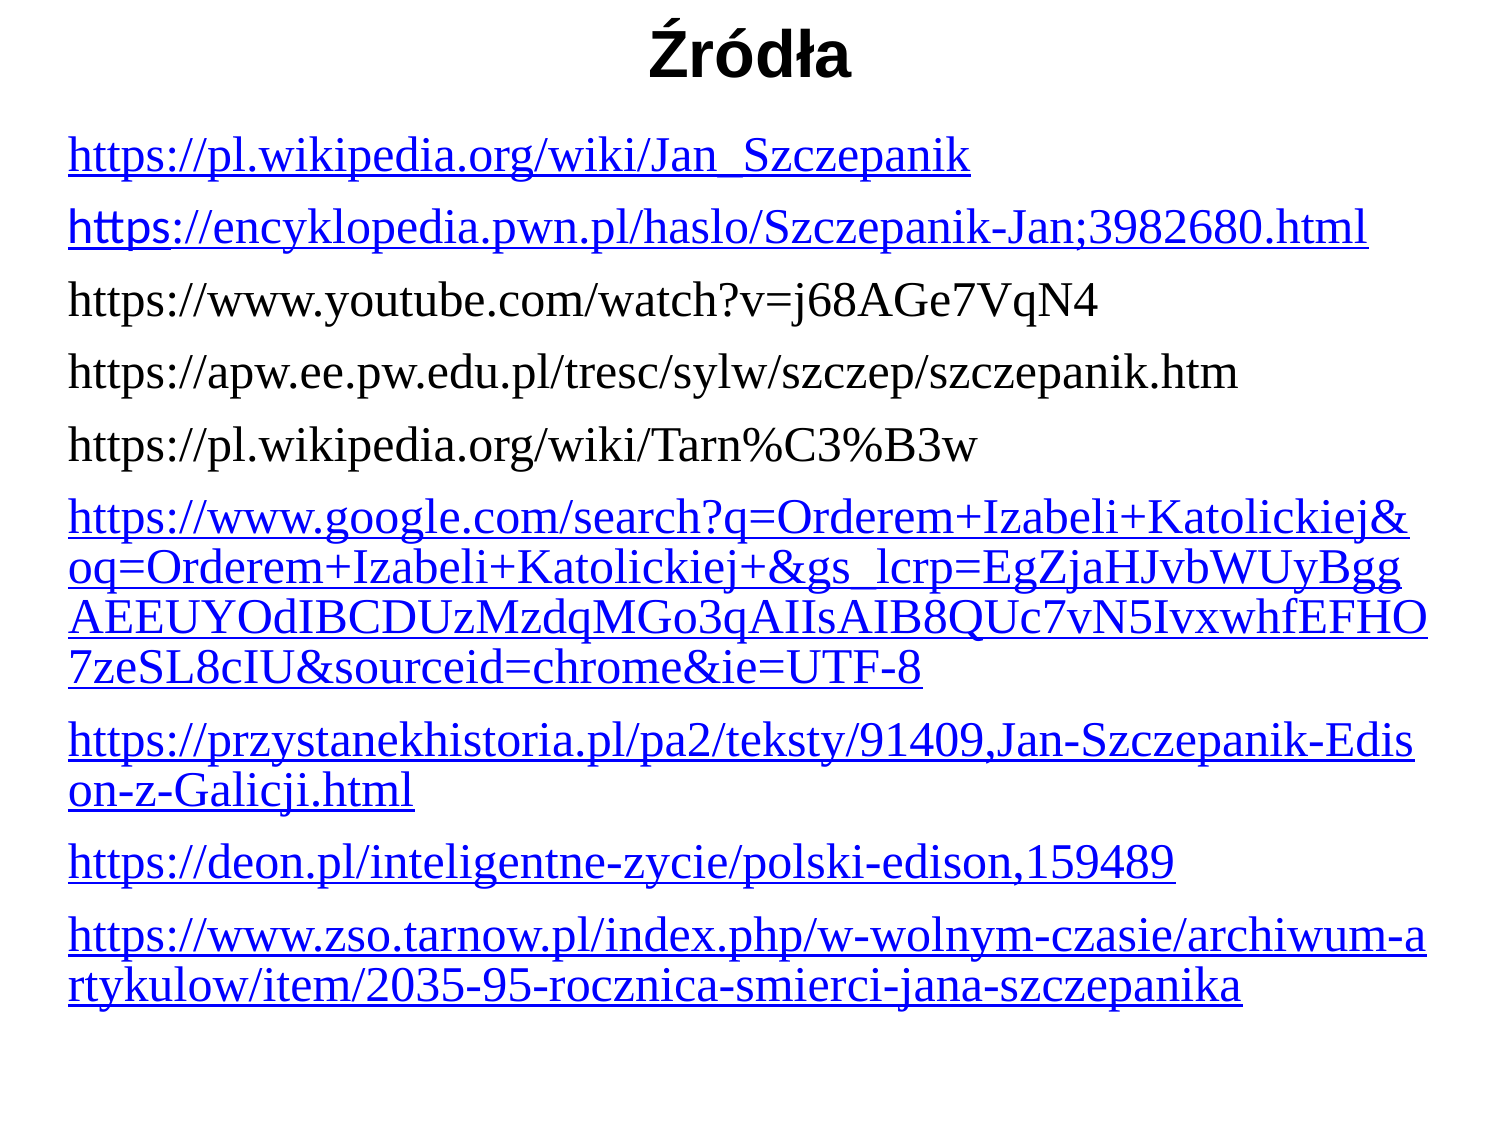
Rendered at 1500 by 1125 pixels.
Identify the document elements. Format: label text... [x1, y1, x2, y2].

text_box https://pl.wikipedia.org/wiki/Jan_Szczepanik https://encyklopedia.pwn.pl/haslo/Szczepanik-Jan;3982680.html https://www.youtube.com/watch?v=j68AGe7VqN4 https://apw.ee.pw.edu.pl/tresc/sylw/szczep/szczepanik.htm https://pl.wikipedia.org/wiki/Tarn%C3%B3w https://www.google.com/search?q=Orderem+Izabeli+Katolickiej&oq=Orderem+Izabeli+Katolickiej+&gs_lcrp=EgZjaHJvbWUyBggAEEUYOdIBCDUzMzdqMGo3qAIIsAIB8QUc7vN5IvxwhfEFHO7zeSL8cIU&sourceid=chrome&ie=UTF-8 https://przystanekhistoria.pl/pa2/teksty/91409,Jan-Szczepanik-Edison-z-Galicji.html https://deon.pl/inteligentne-zycie/polski-edison,159489 https://www.zso.tarnow.pl/index.php/w-wolnym-czasie/archiwum-artykulow/item/2035-95-rocznica-smierci-jana-szczepanika [53, 113, 1447, 769]
title Źródła [0, 0, 1500, 102]
